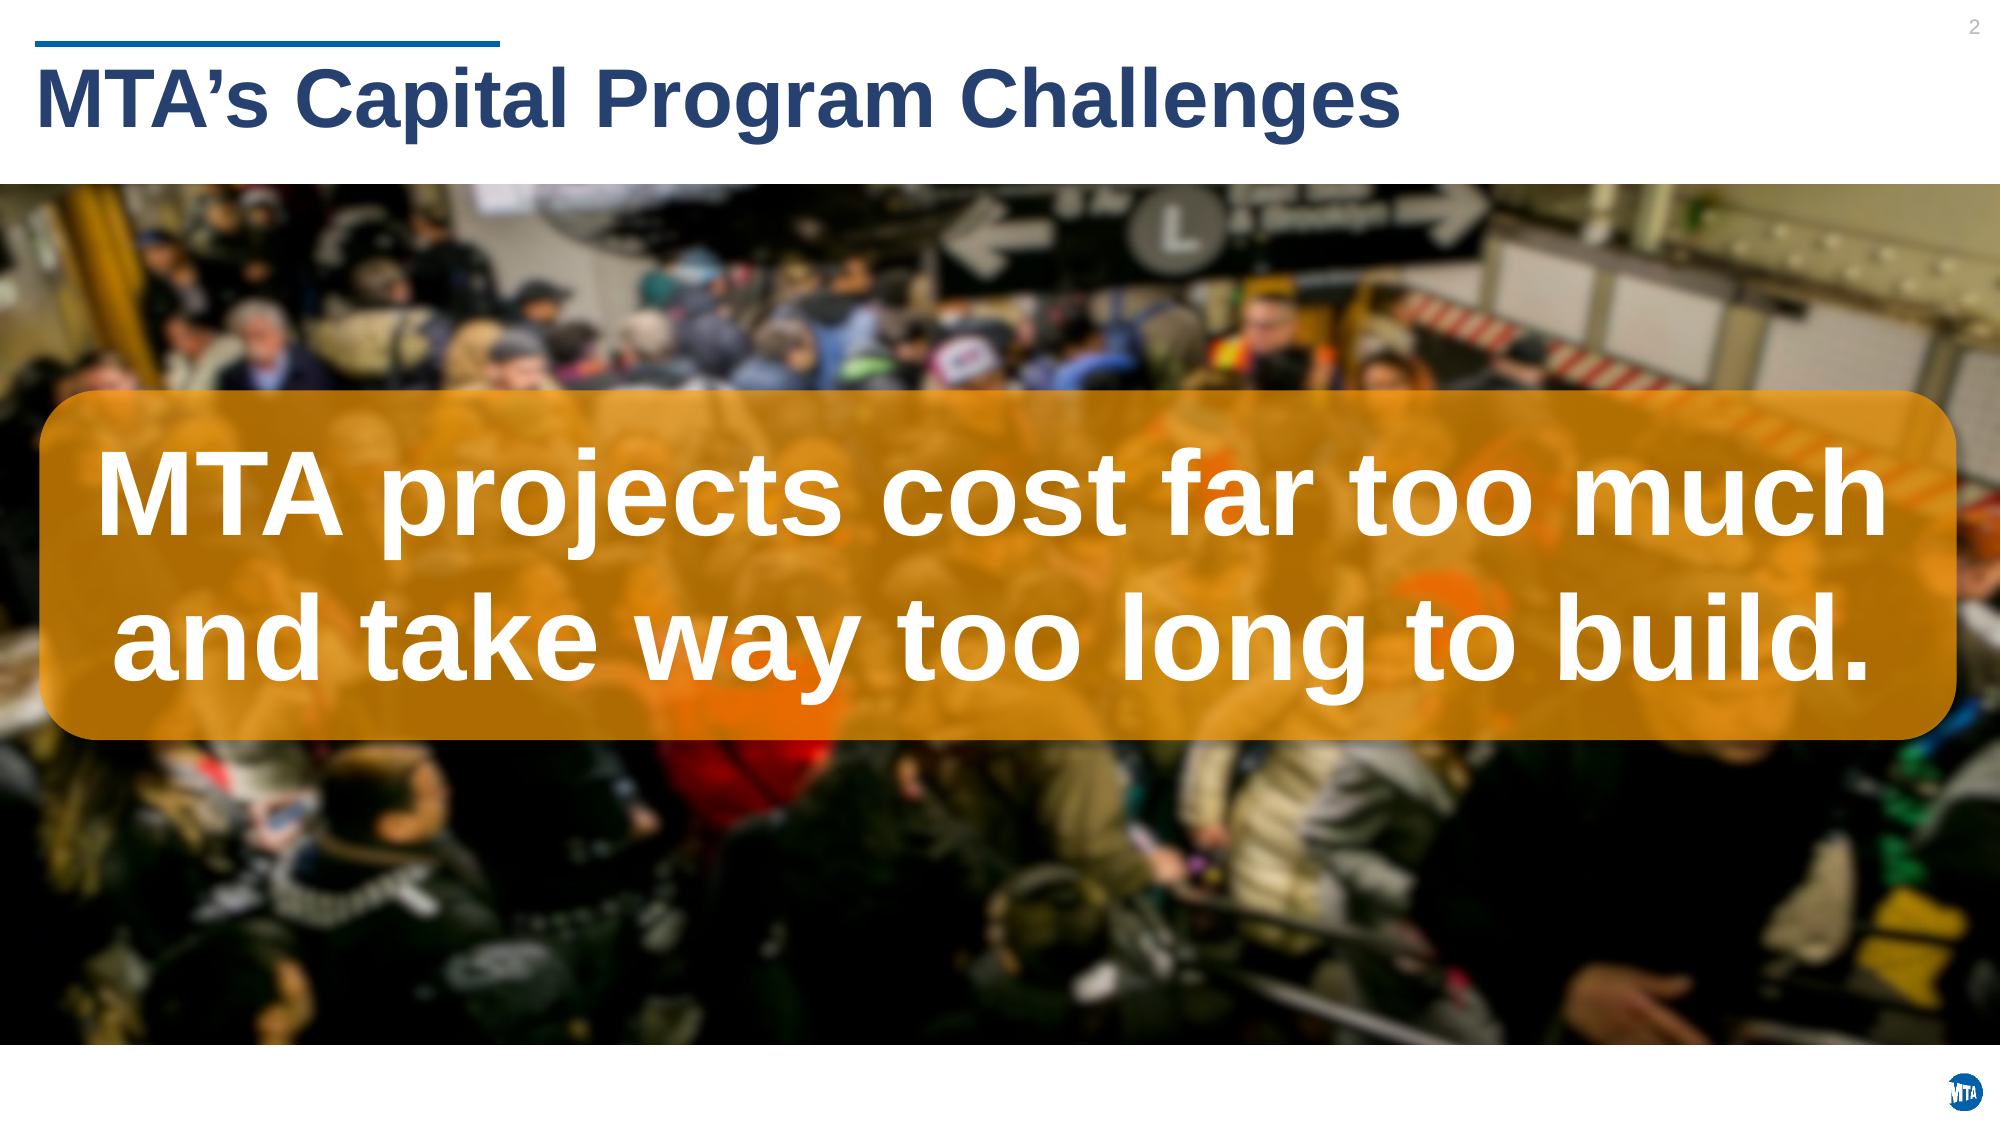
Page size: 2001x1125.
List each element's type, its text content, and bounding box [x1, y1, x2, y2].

picture [0, 184, 2000, 1045]
text_box MTA’s Capital Program Challenges [35, 48, 1981, 184]
picture [1943, 1069, 1988, 1115]
